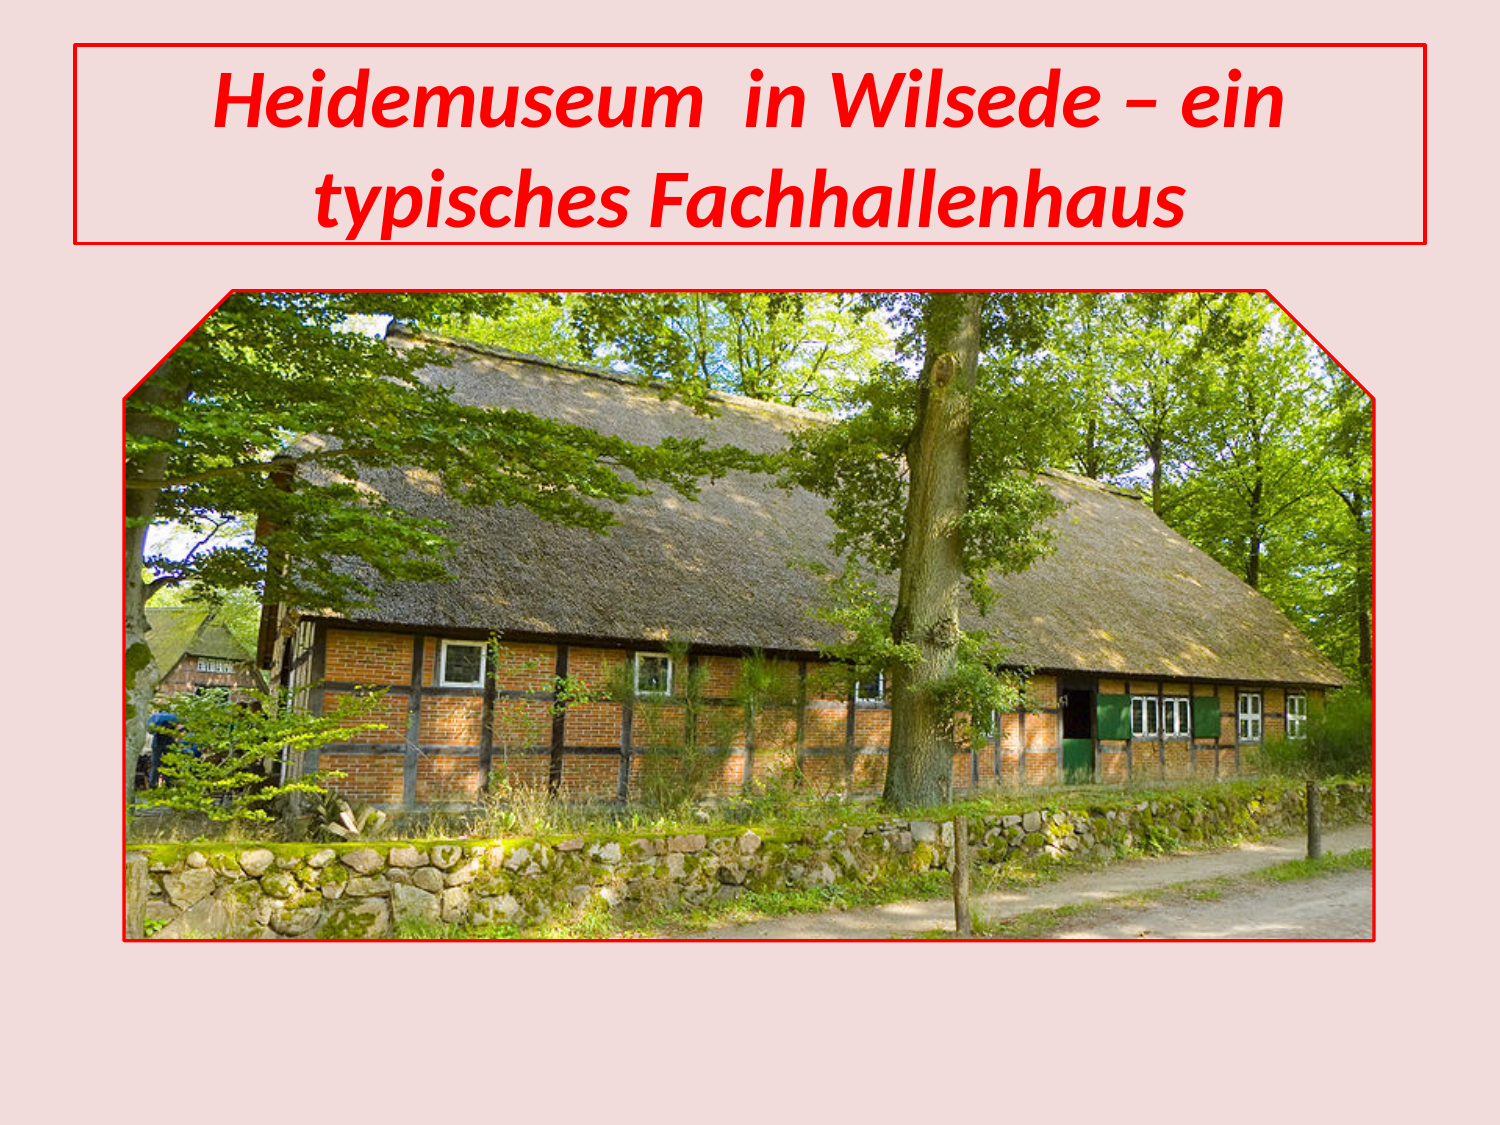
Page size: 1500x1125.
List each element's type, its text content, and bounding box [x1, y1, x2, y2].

title Heidemuseum in Wilsede – ein typisches Fachhallenhaus [75, 45, 1425, 244]
picture [123, 290, 1375, 942]
